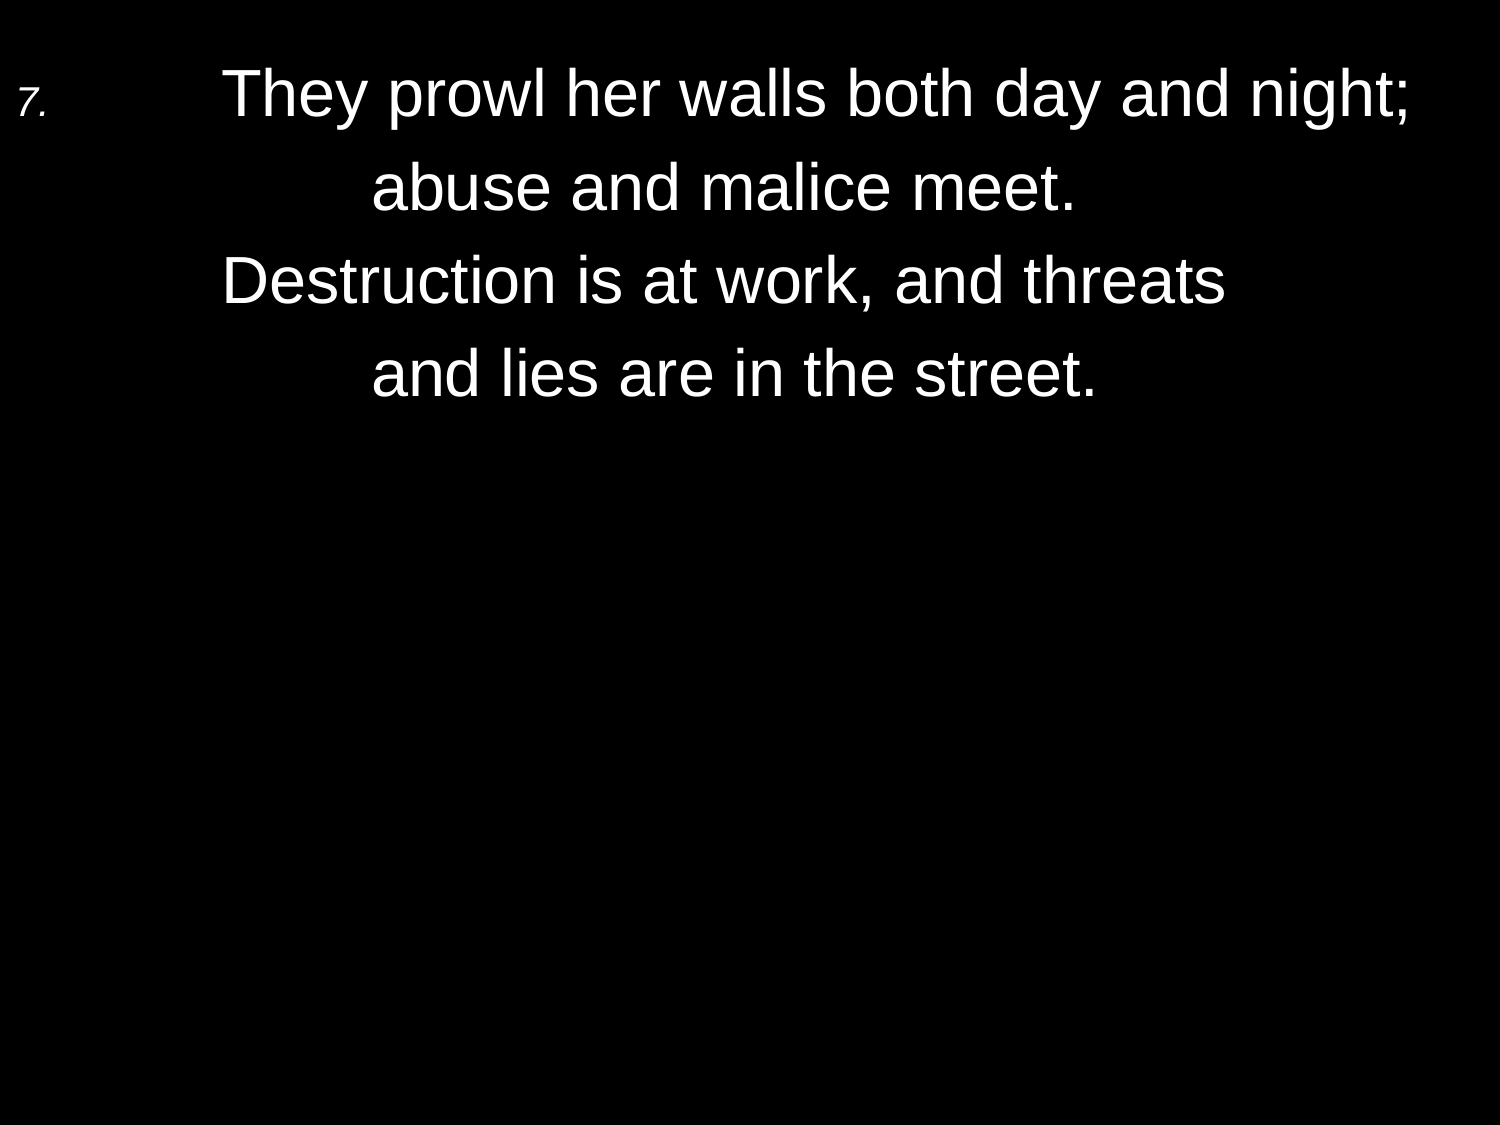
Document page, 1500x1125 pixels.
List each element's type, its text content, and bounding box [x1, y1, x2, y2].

list 7. They prowl her walls both day and night; abuse and malice meet. Destruction is at work, and threats and lies are in the street. [0, 42, 1500, 1047]
